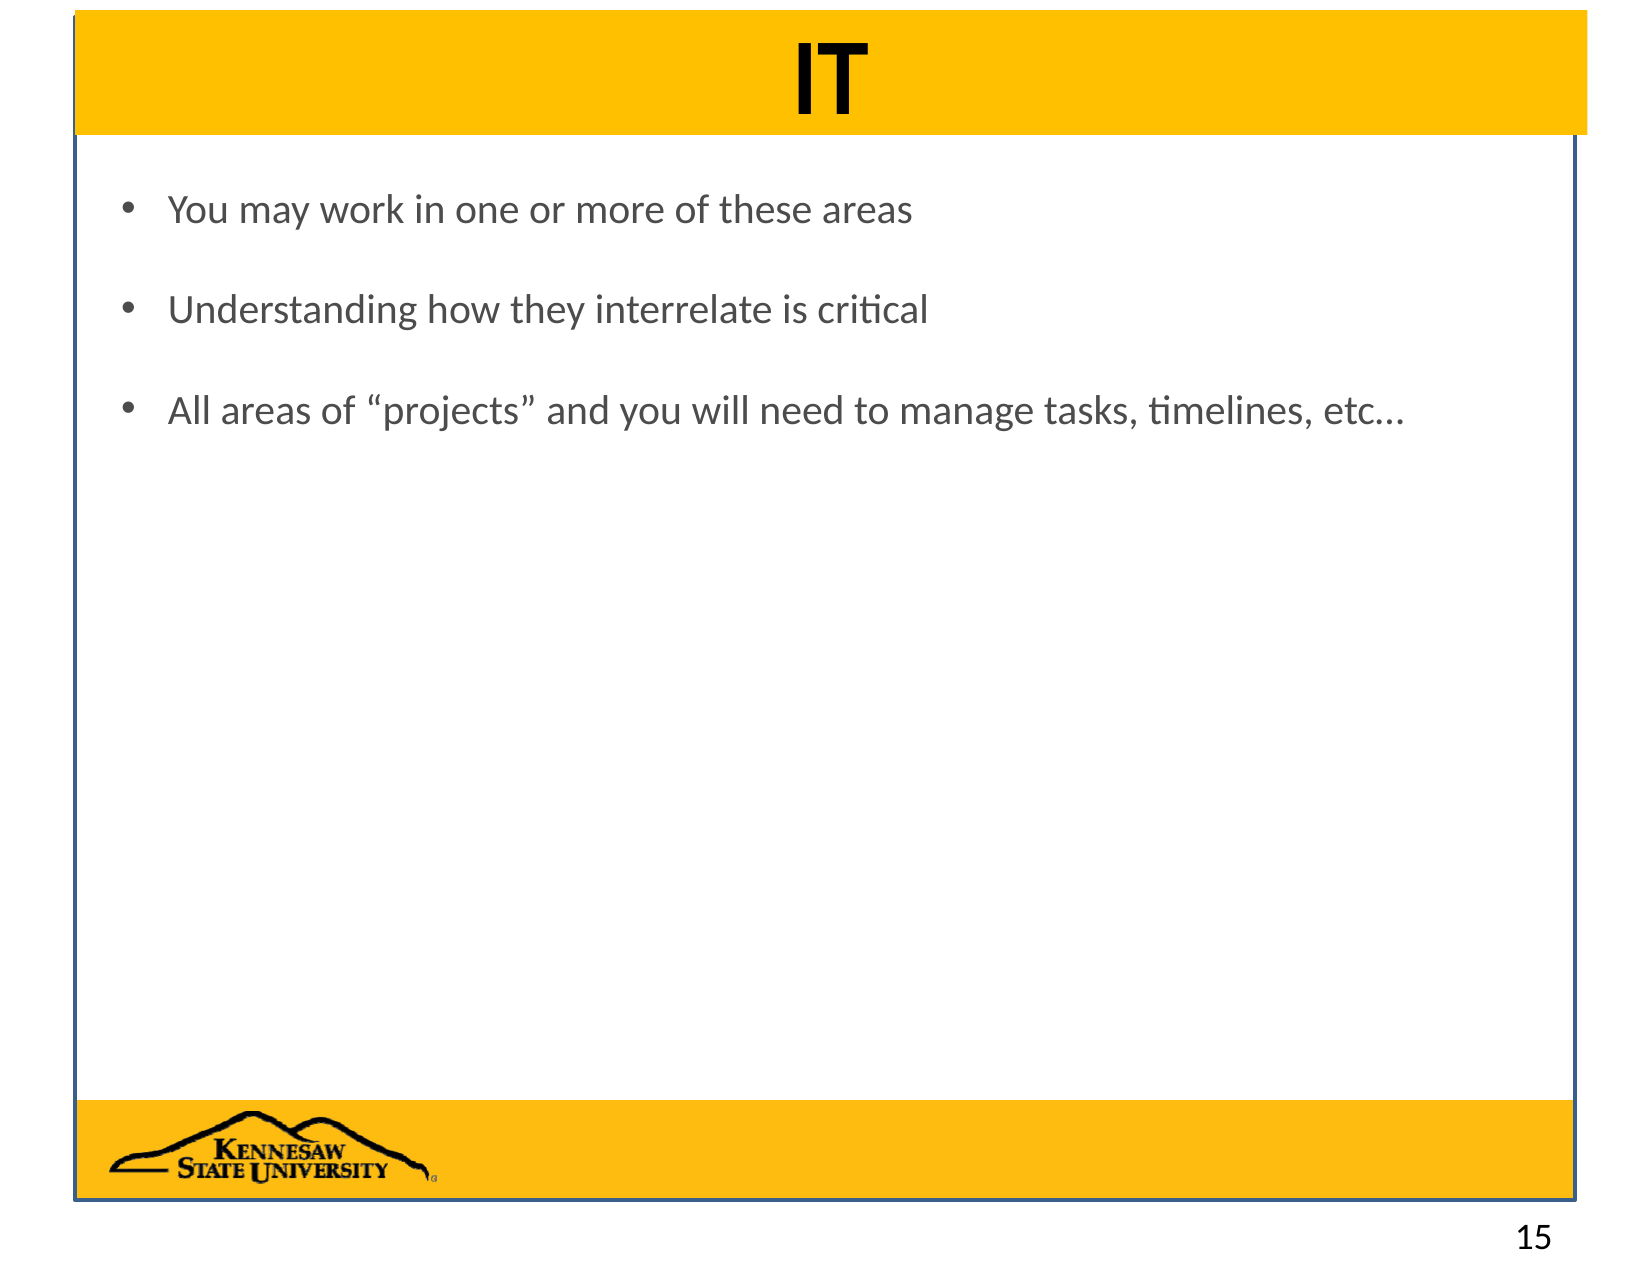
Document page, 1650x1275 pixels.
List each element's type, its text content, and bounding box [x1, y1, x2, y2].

title IT [75, 10, 1588, 135]
text_box You may work in one or more of these areas Understanding how they interrelate is critical All areas of “projects” and you will need to manage tasks, timelines, etc… [106, 174, 1544, 490]
picture [108, 1111, 437, 1184]
